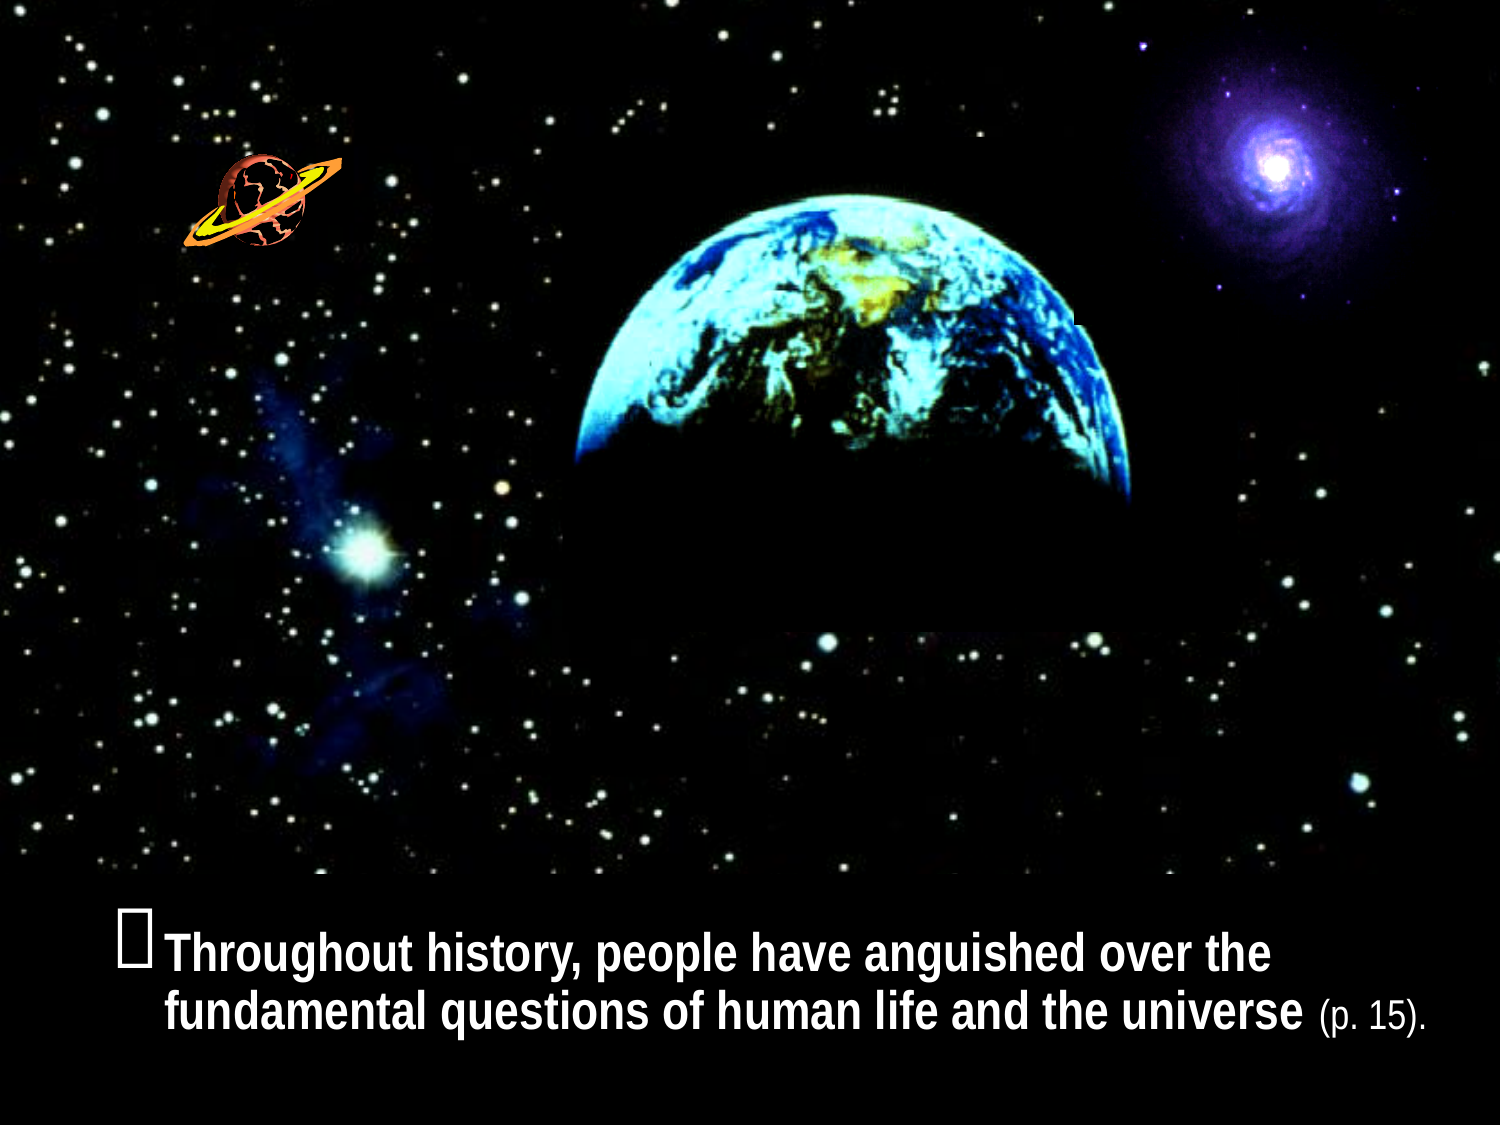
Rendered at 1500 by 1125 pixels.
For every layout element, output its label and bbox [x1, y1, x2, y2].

text_box [95, 917, 1451, 1051]
text_box [0, 0, 1500, 1125]
